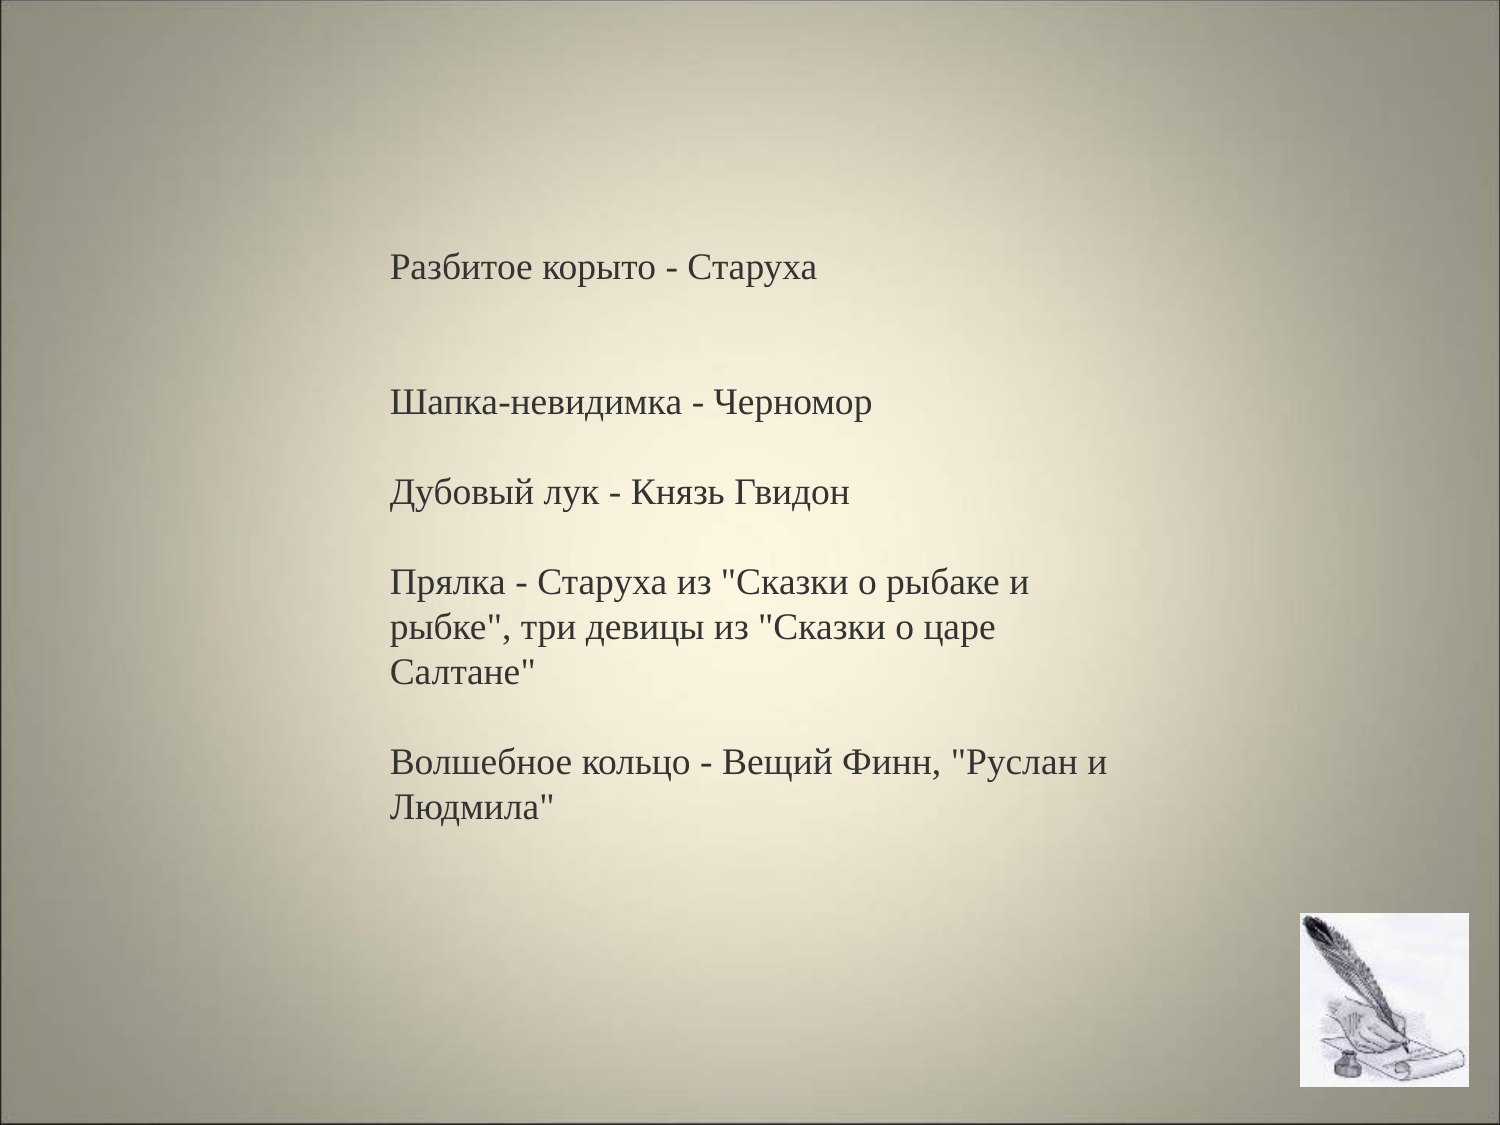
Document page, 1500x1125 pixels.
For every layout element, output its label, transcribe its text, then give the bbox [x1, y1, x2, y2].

picture [0, 0, 1500, 1125]
text_box Разбитое корыто - Старуха Шапка-невидимка - Черномор Дубовый лук - Князь Гвидон Прялка - Старуха из "Сказки о рыбаке и рыбке", три девицы из "Сказки о царе Салтане" Волшебное кольцо - Вещий Финн, "Руслан и Людмила" [374, 234, 1125, 880]
